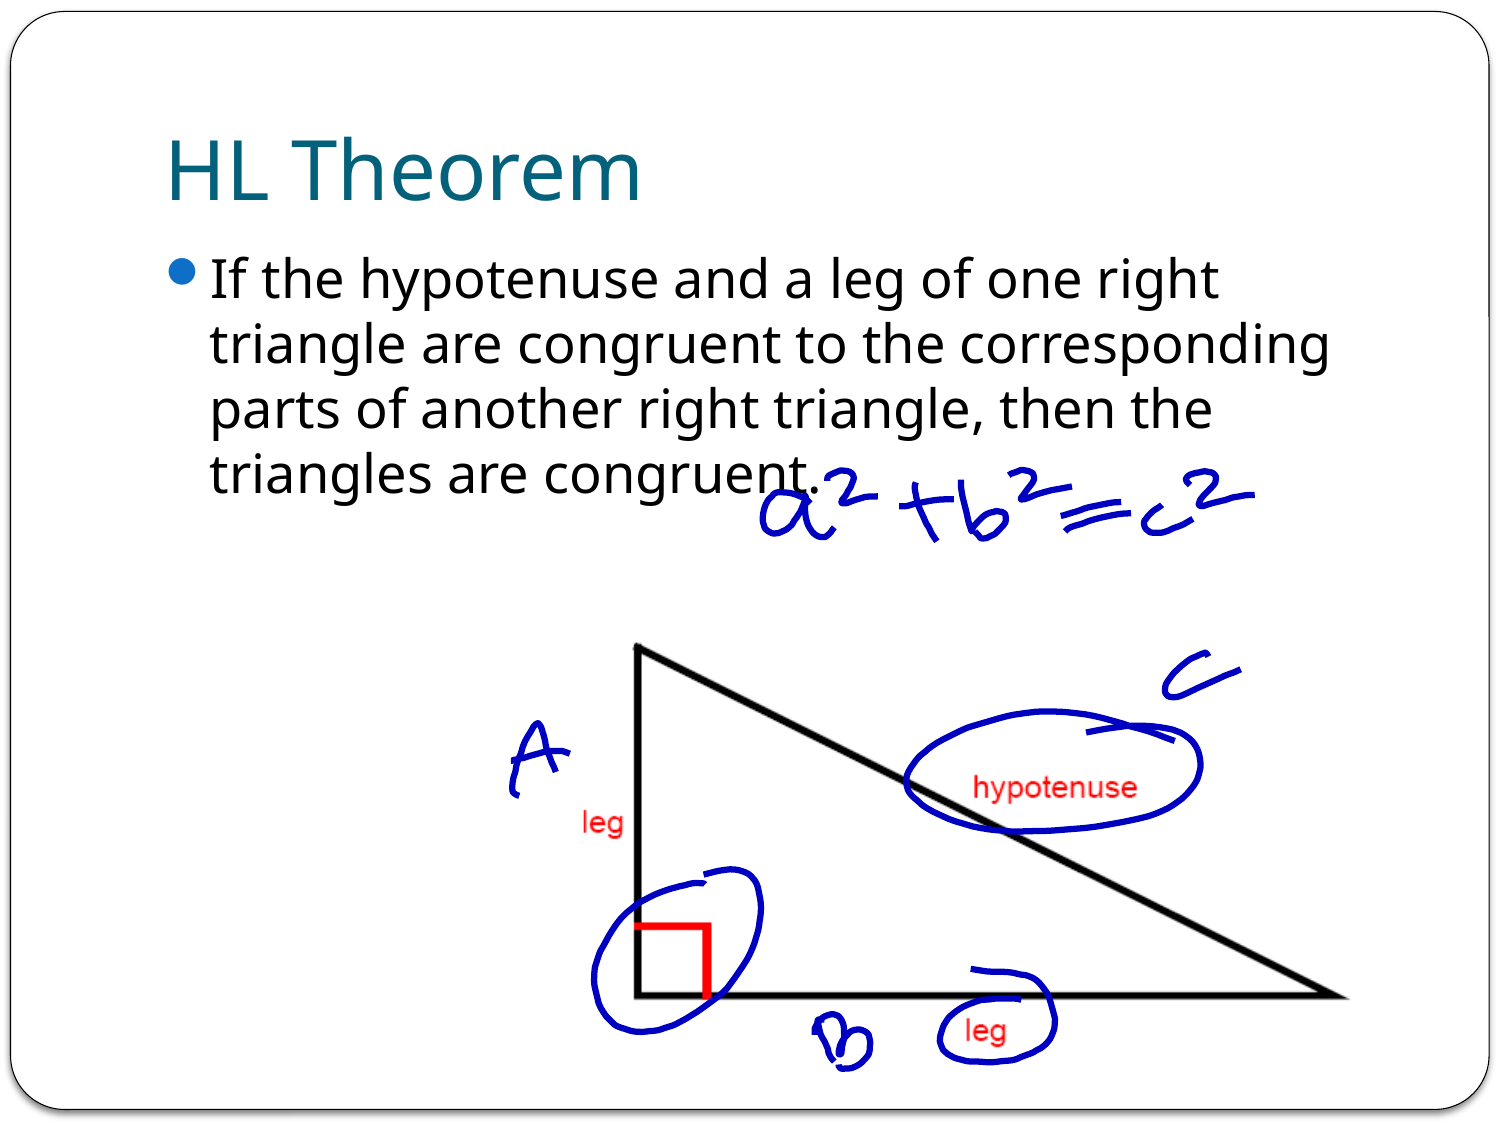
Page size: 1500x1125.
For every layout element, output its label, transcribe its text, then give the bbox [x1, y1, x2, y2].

text_box [761, 491, 835, 538]
text_box [1060, 501, 1122, 517]
text_box [518, 729, 531, 757]
text_box [1143, 504, 1194, 534]
text_box [960, 479, 1007, 540]
text_box [1064, 512, 1132, 533]
text_box [511, 759, 531, 797]
picture [537, 637, 1371, 1062]
text_box [1185, 470, 1255, 507]
text_box [1008, 469, 1073, 501]
list If the hypotenuse and a leg of one right triangle are congruent to the corresponding parts of another right triangle, then the triangles are congruent. [150, 237, 1425, 988]
text_box [913, 482, 938, 542]
text_box [826, 469, 878, 505]
text_box [510, 754, 531, 762]
title HL Theorem [150, 45, 1425, 233]
text_box [899, 502, 917, 507]
text_box [923, 498, 954, 503]
